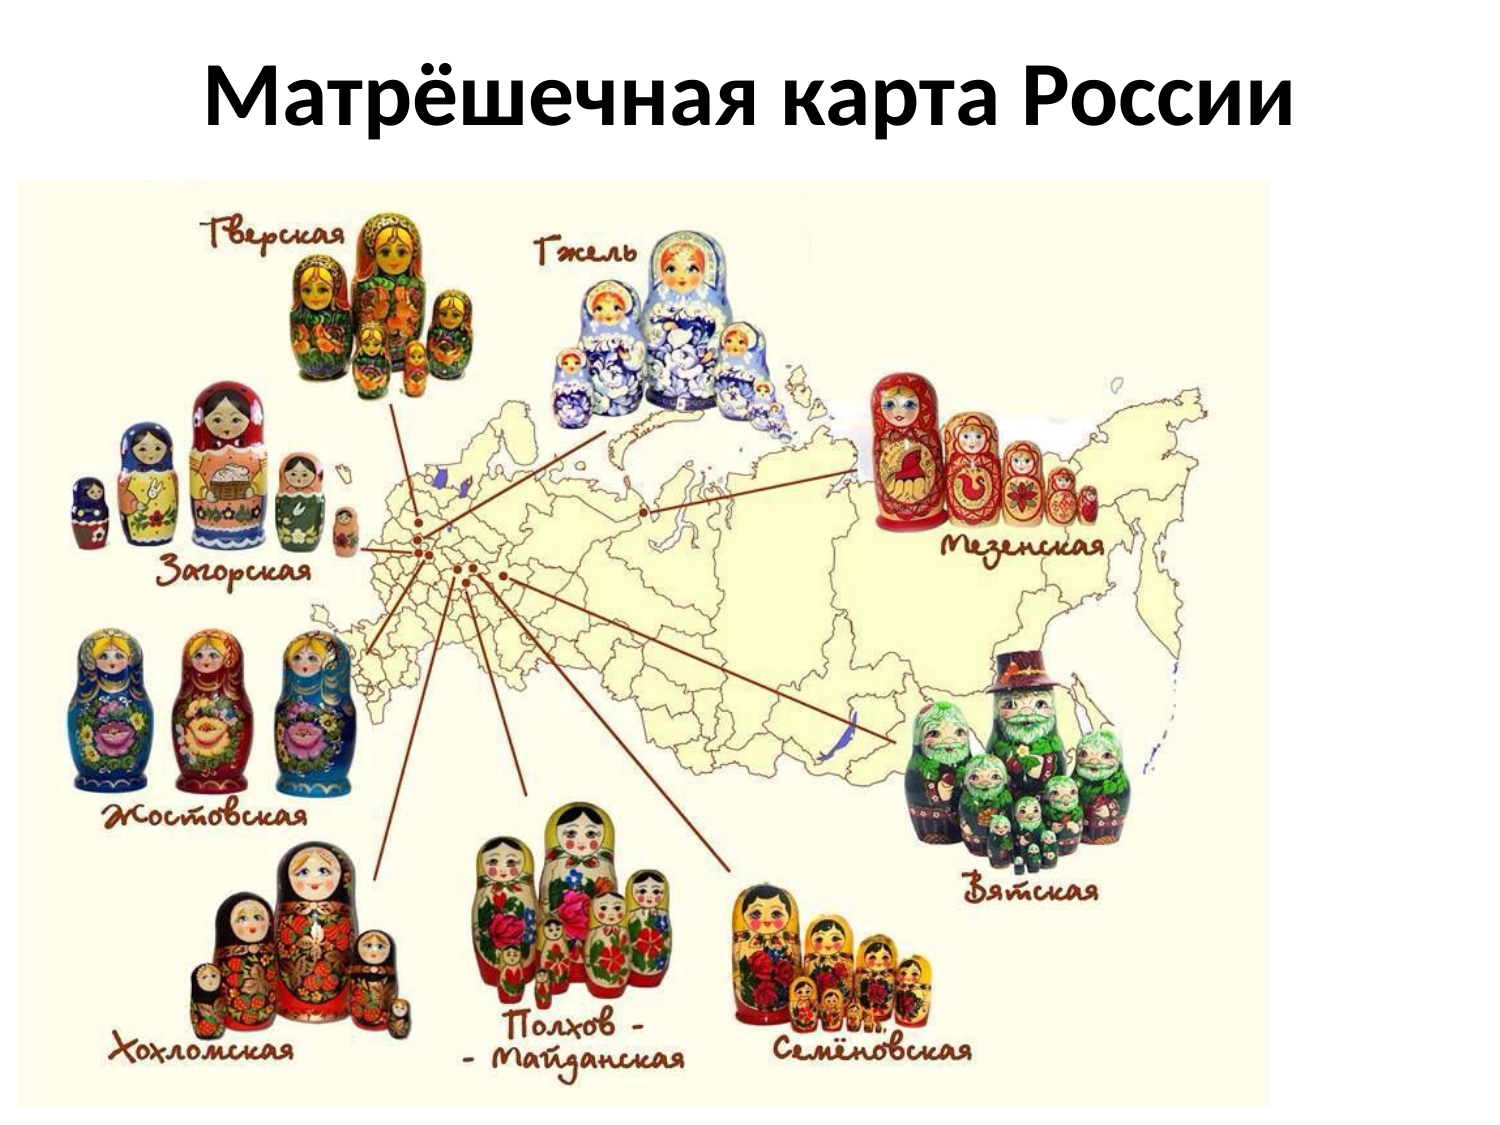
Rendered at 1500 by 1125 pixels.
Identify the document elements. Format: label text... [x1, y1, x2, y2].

title Матрёшечная карта России [75, 0, 1425, 183]
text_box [17, 180, 1270, 1107]
